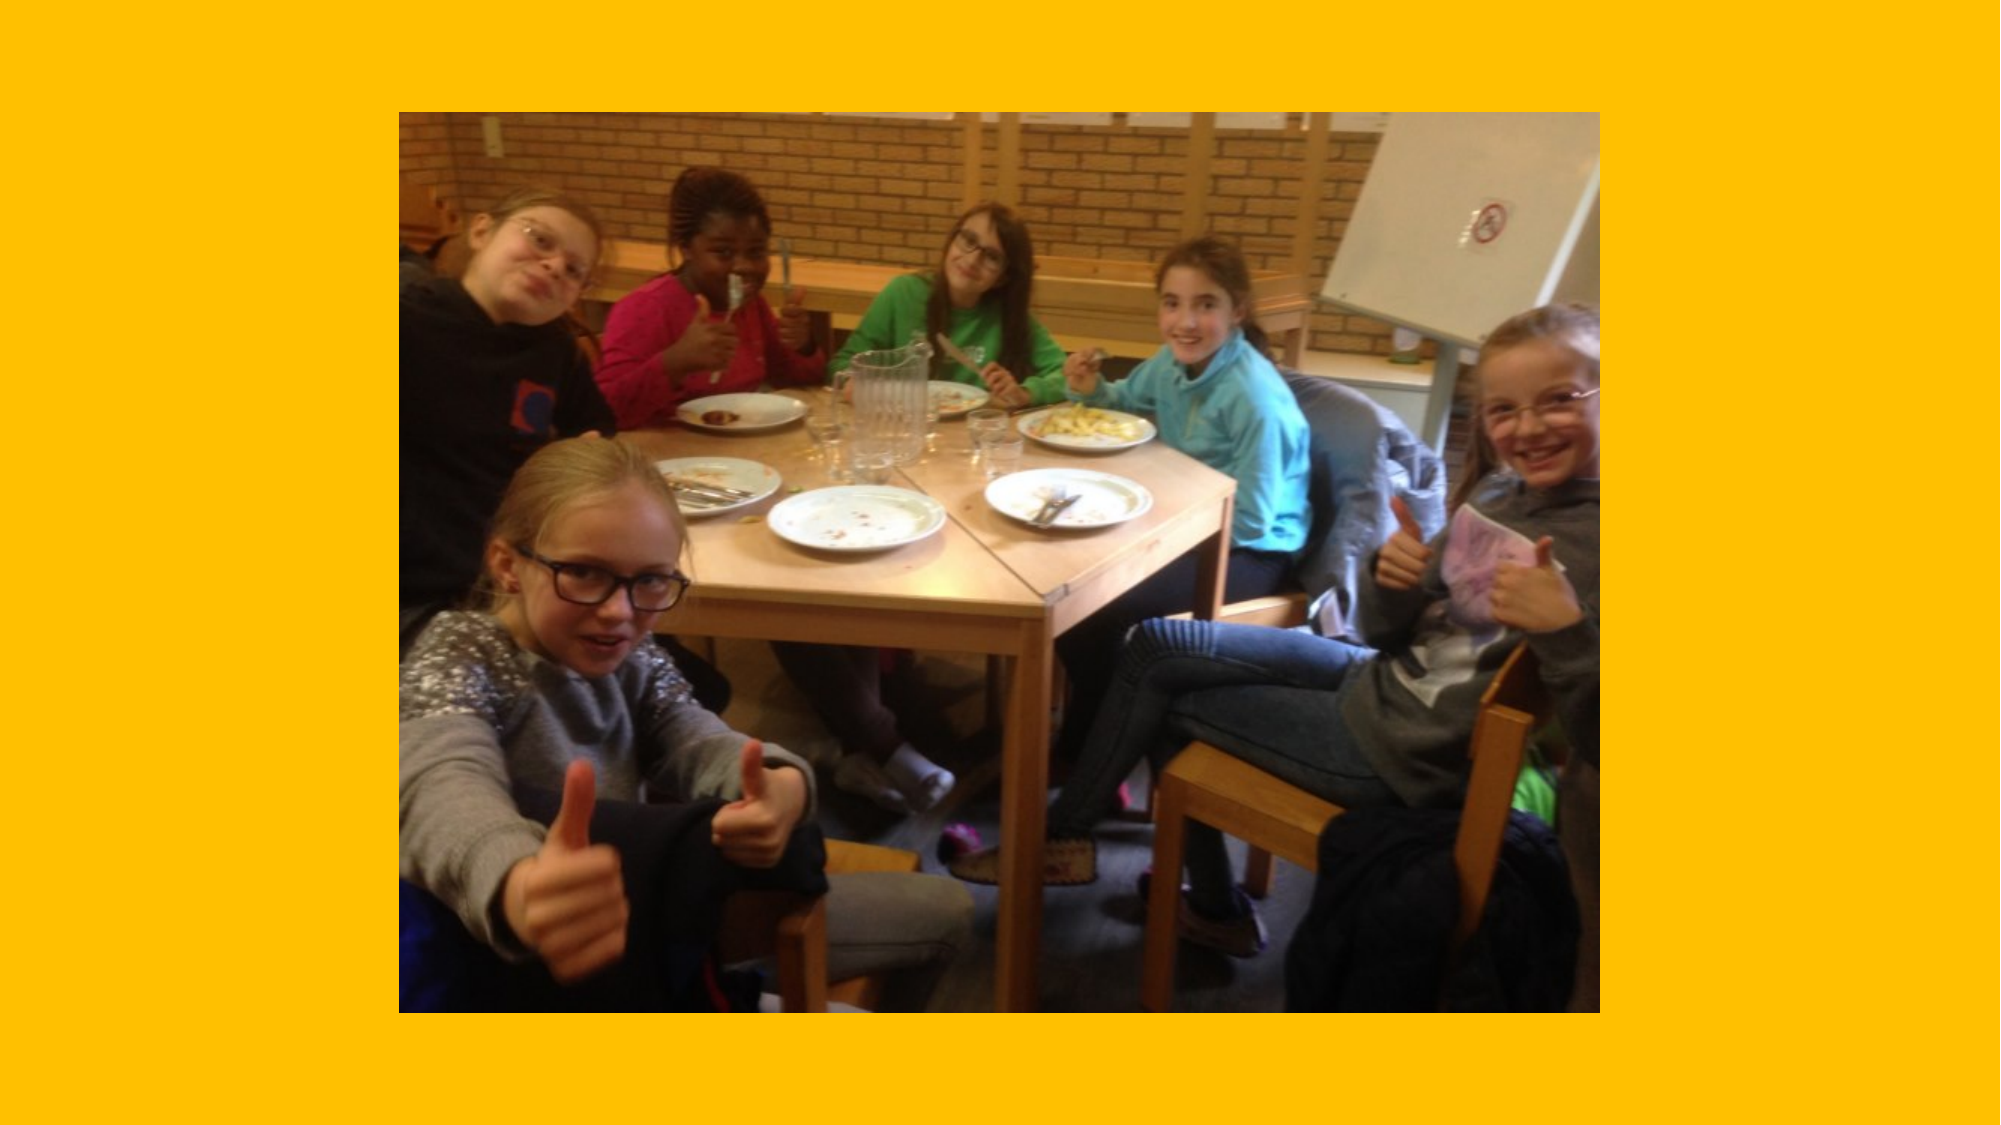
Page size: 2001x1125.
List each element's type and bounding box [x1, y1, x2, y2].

picture [399, 112, 1600, 1013]
